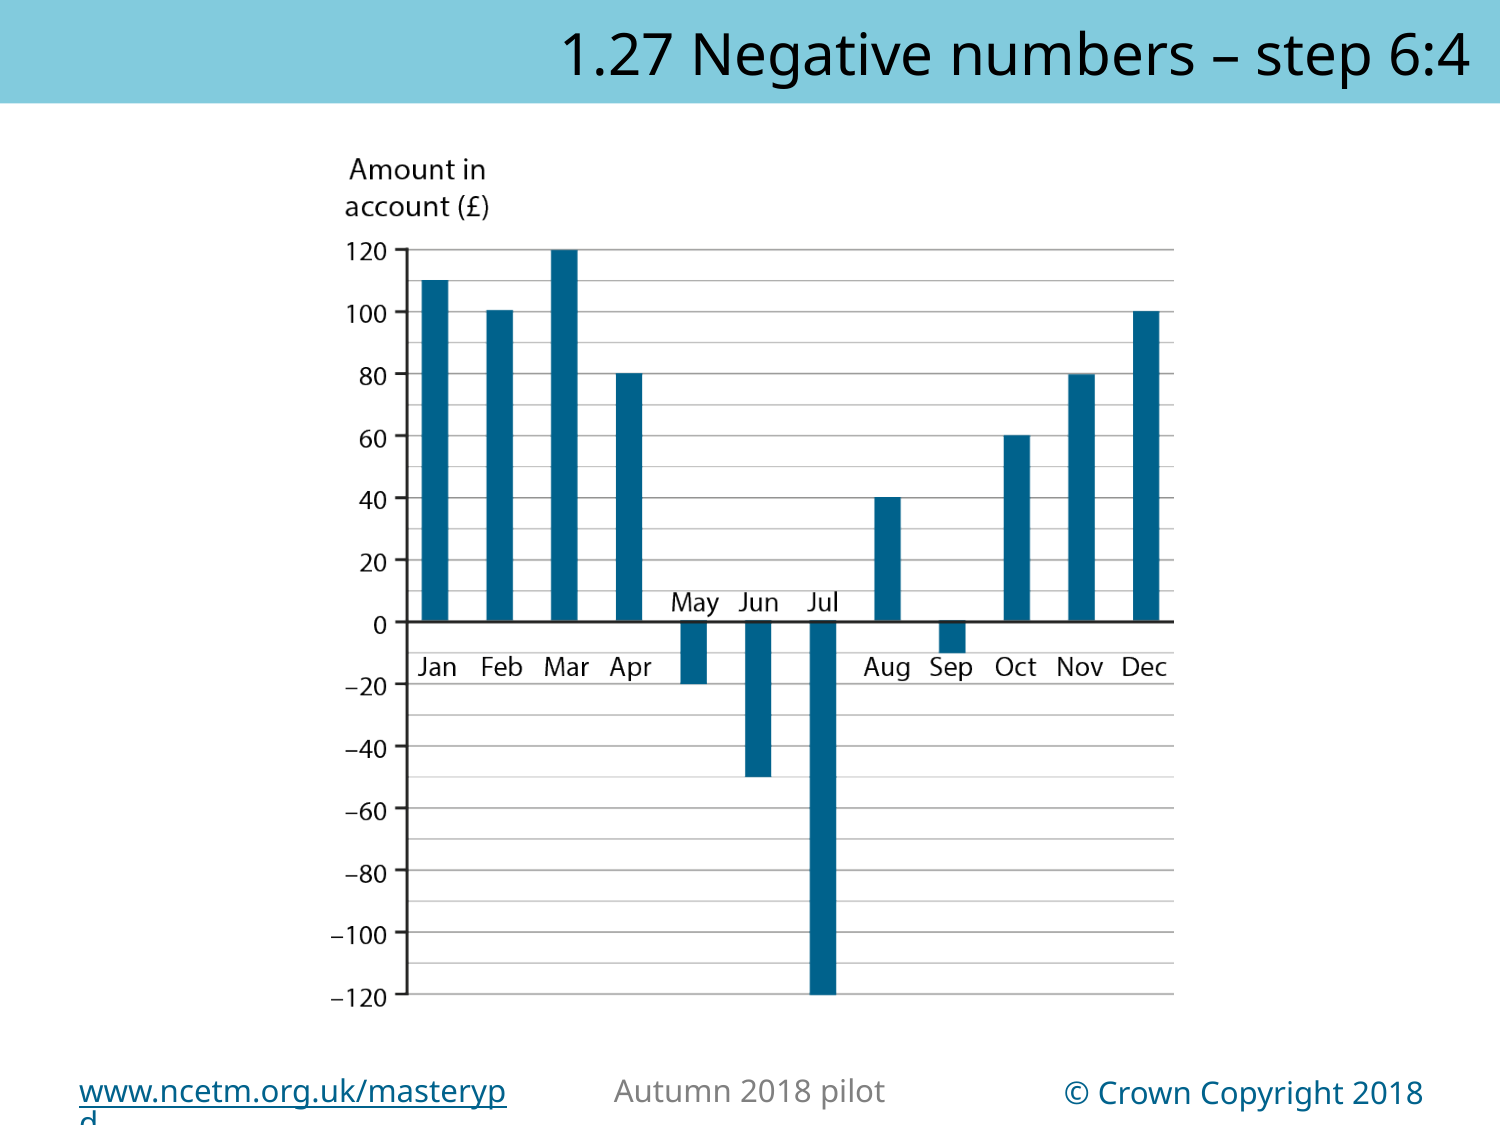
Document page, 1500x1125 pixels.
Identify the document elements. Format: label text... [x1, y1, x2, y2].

picture [330, 153, 1174, 1014]
list 1.27 Negative numbers – step 6:4 [0, 0, 1500, 104]
